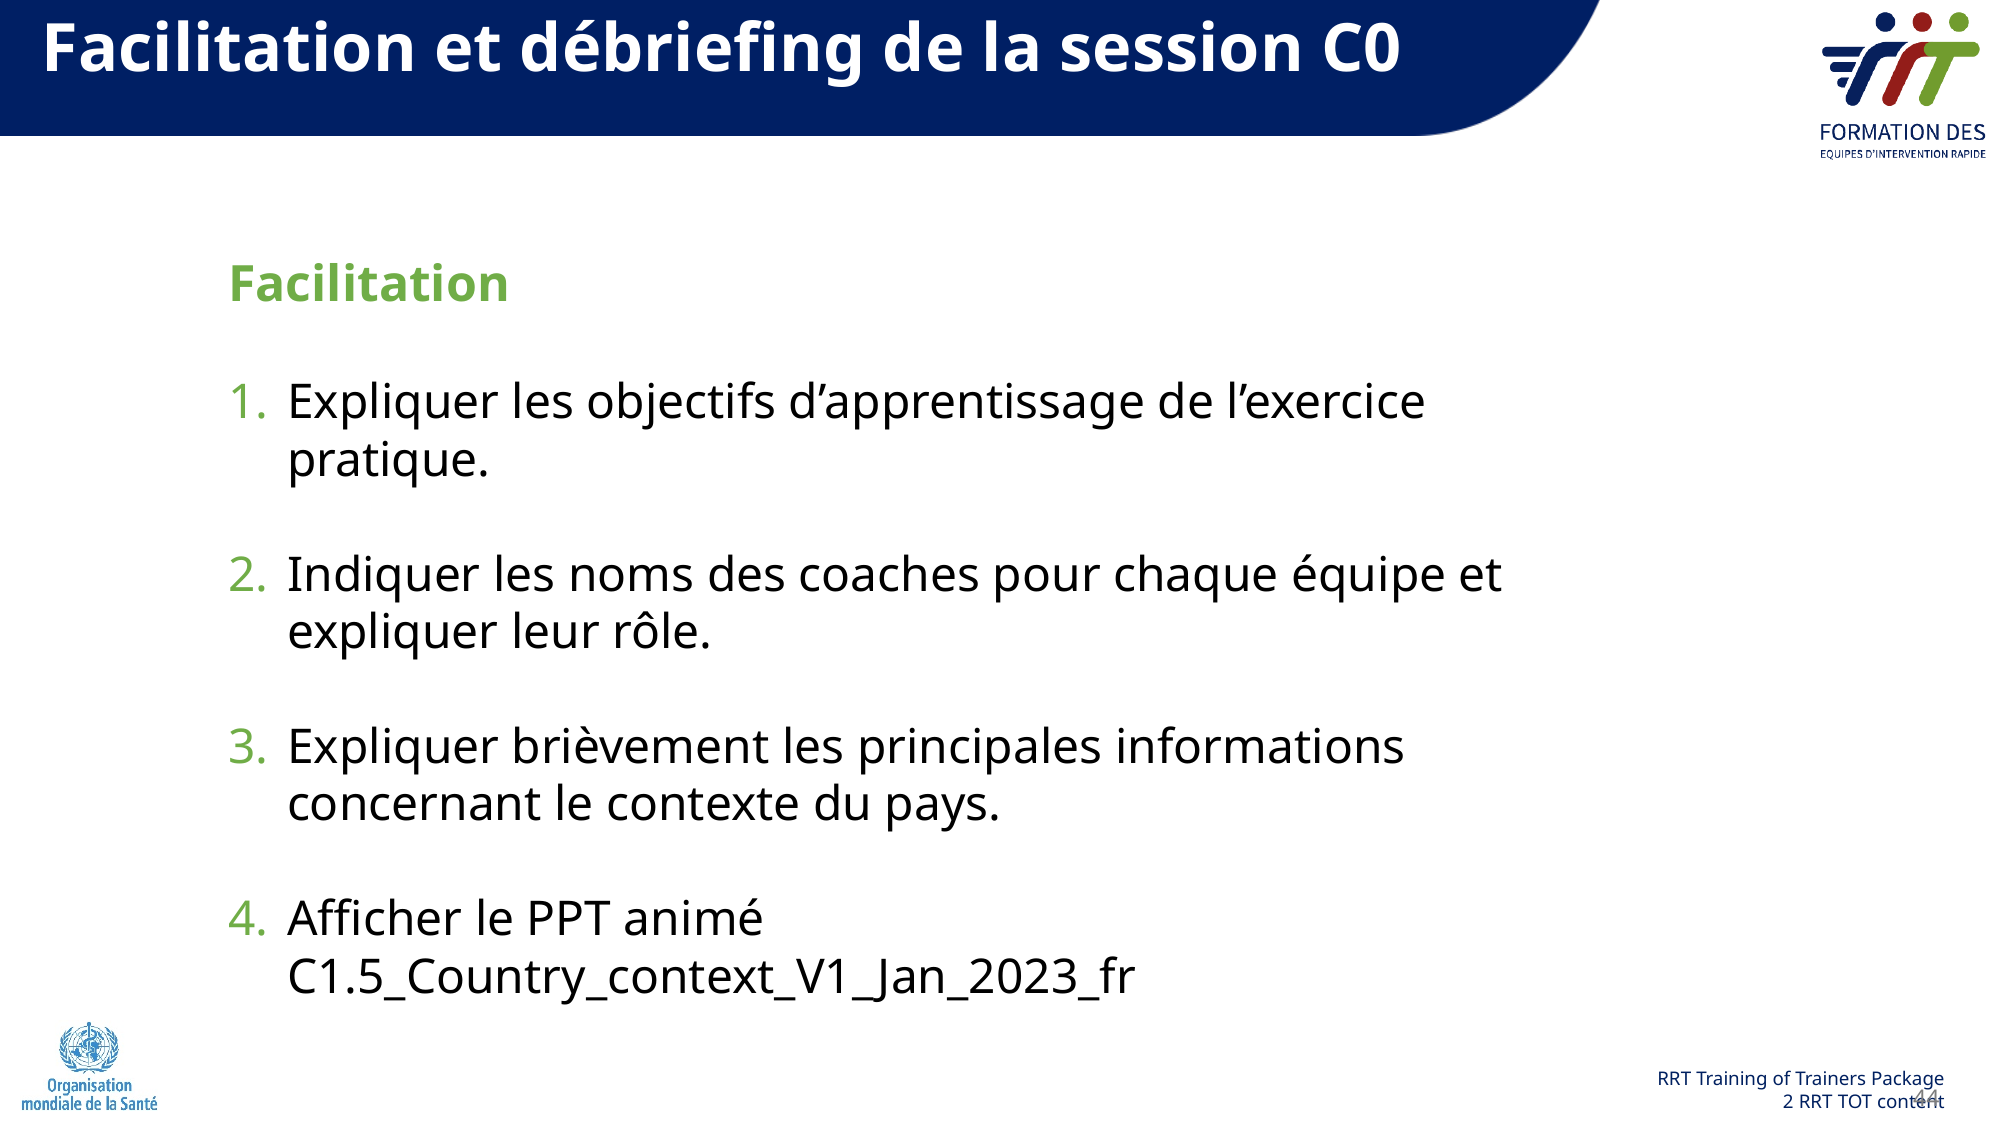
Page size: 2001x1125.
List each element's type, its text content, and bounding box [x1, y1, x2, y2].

picture [20, 1020, 158, 1111]
picture [0, 0, 1623, 136]
list Facilitation Expliquer les objectifs d’apprentissage de l’exercice pratique. Indiquer les noms des coaches pour chaque équipe et expliquer leur rôle. Expliquer brièvement les principales informations concernant le contexte du pays. Afficher le PPT animé C1.5_Country_context_V1_Jan_2023_fr [220, 250, 1570, 1016]
picture [1820, 11, 1986, 160]
title Facilitation et débriefing de la session C0 [33, 0, 1412, 104]
